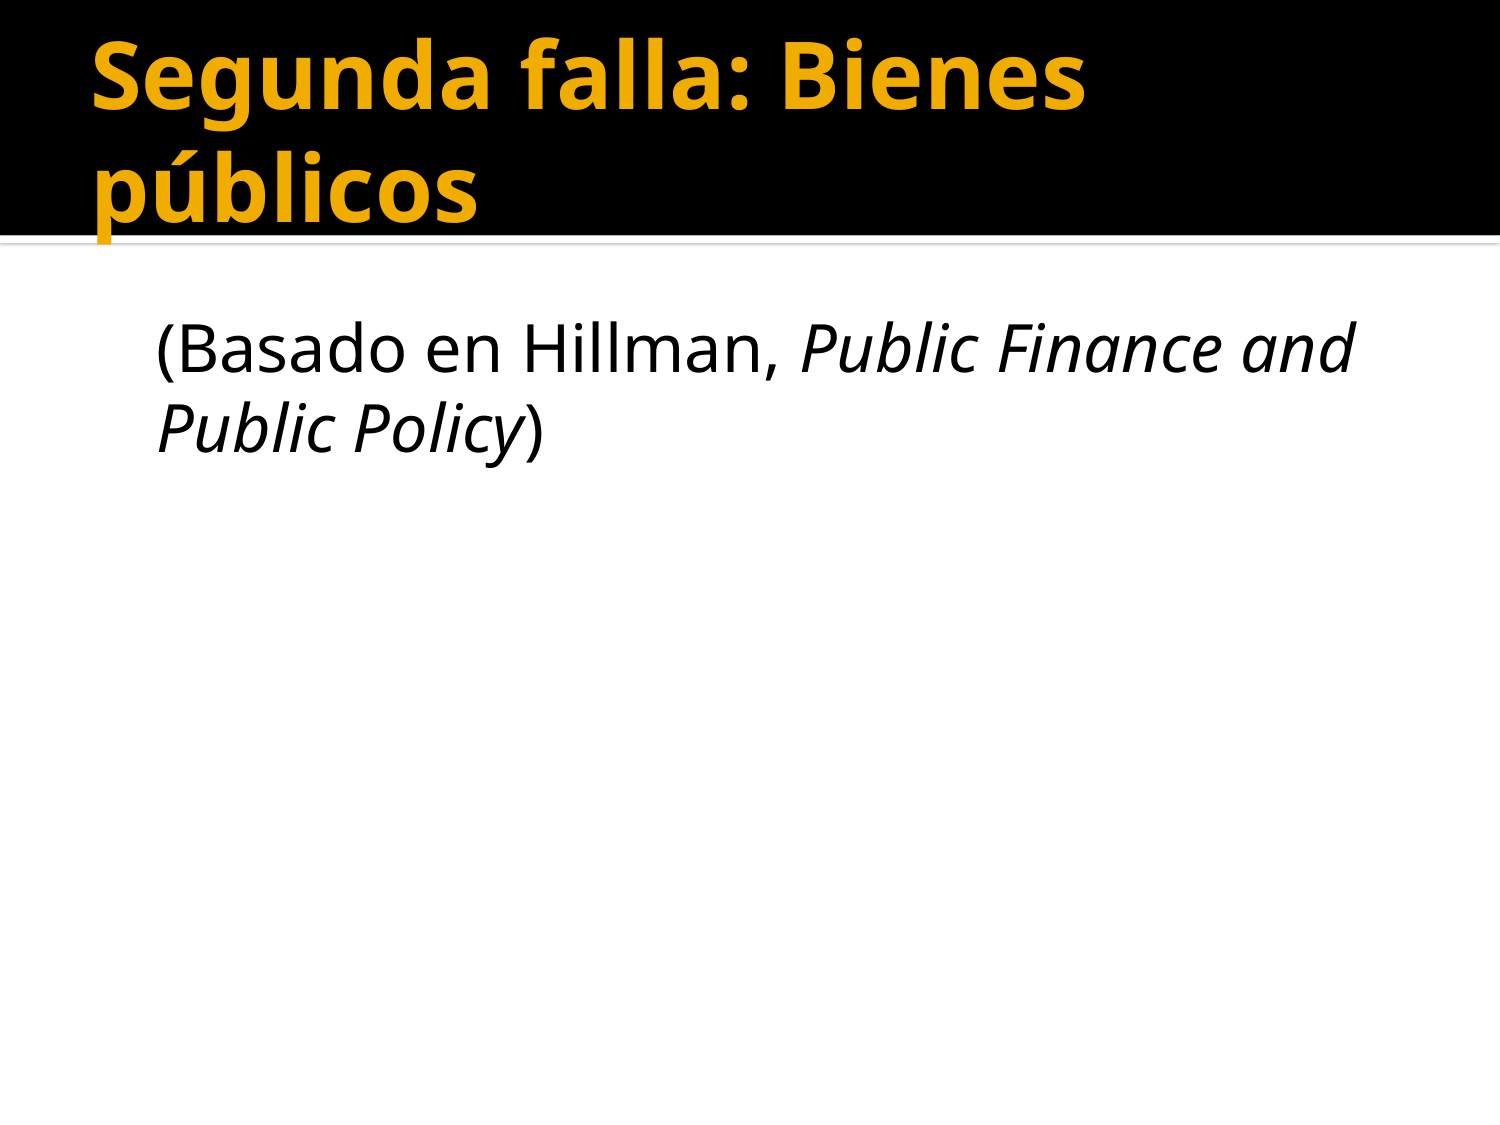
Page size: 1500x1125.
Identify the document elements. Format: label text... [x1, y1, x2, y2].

list (Basado en Hillman, Public Finance and Public Policy) [75, 291, 1425, 1050]
title Segunda falla: Bienes públicos [75, 25, 1425, 231]
